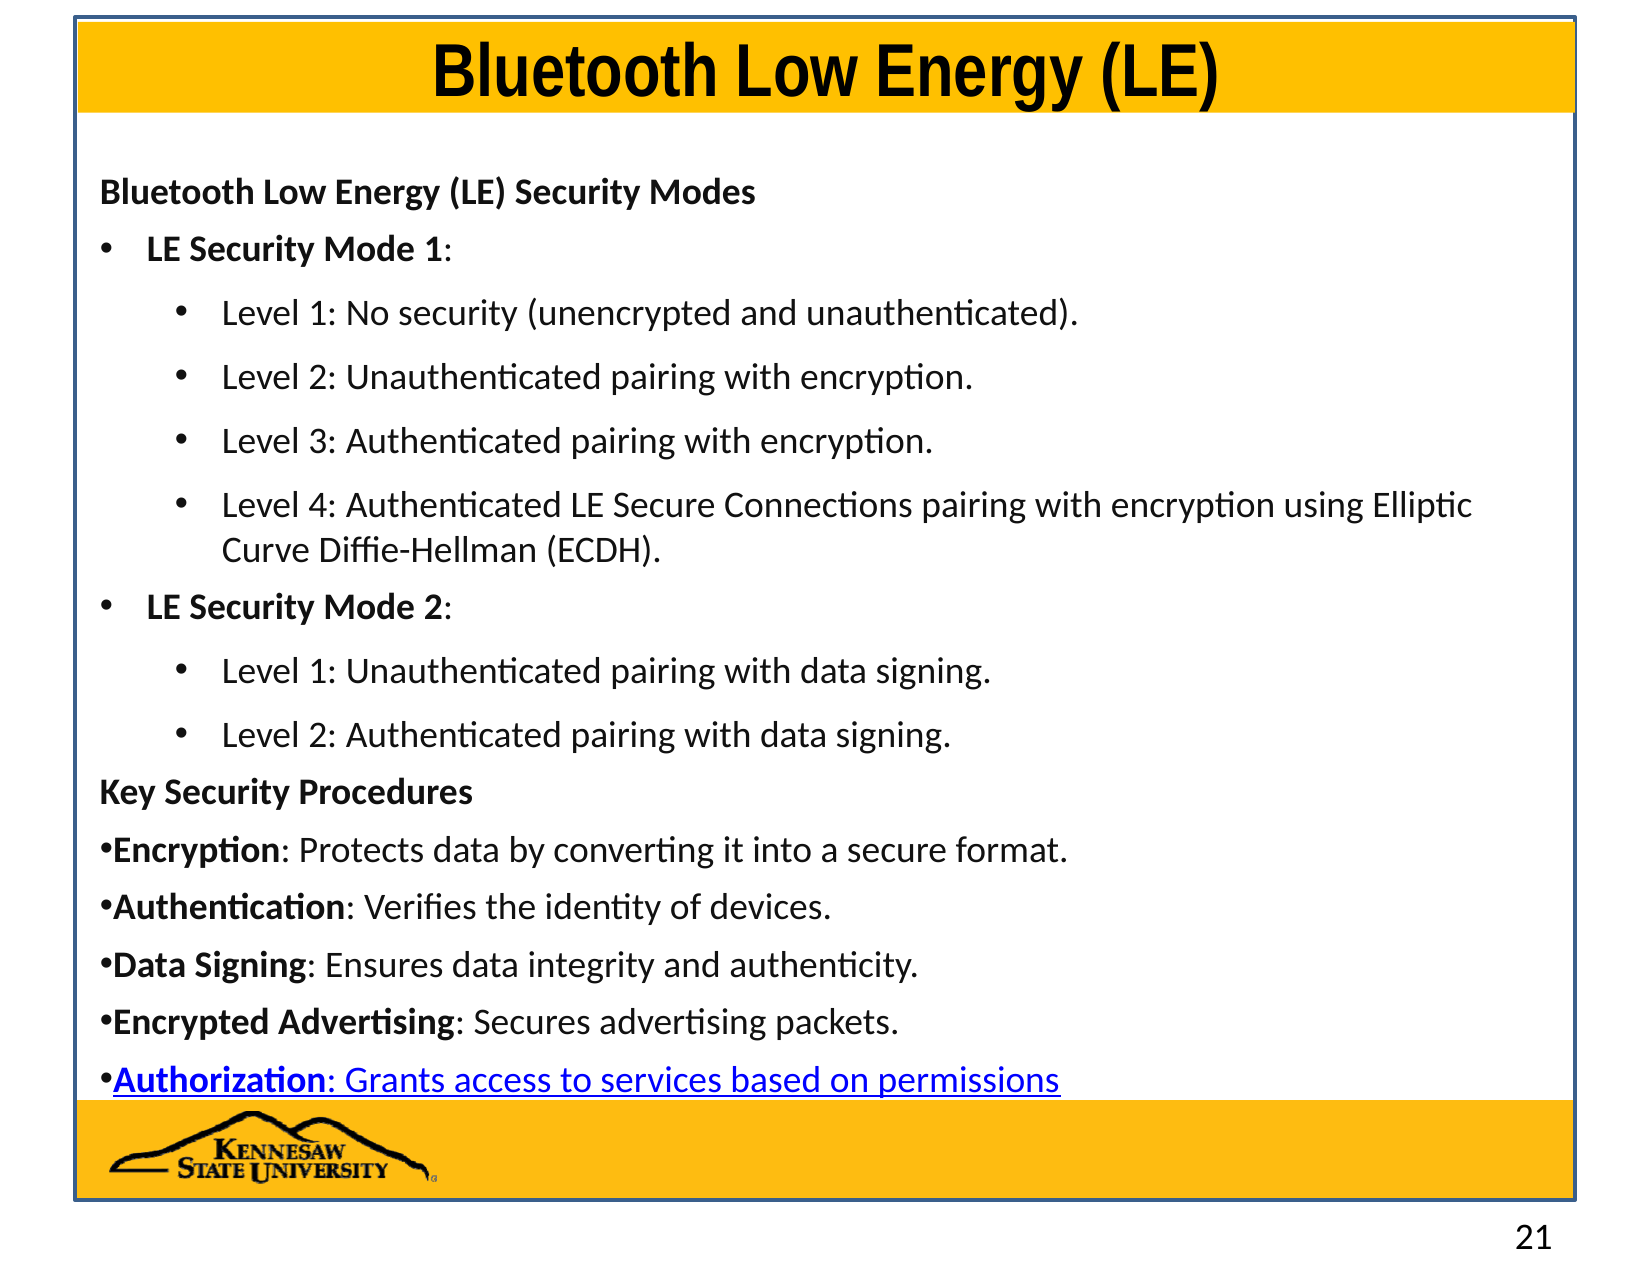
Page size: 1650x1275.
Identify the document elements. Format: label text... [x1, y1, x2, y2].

list Bluetooth Low Energy (LE) Security Modes LE Security Mode 1: Level 1: No security (unencrypted and unauthenticated). Level 2: Unauthenticated pairing with encryption. Level 3: Authenticated pairing with encryption. Level 4: Authenticated LE Secure Connections pairing with encryption using Elliptic Curve Diffie-Hellman (ECDH). LE Security Mode 2: Level 1: Unauthenticated pairing with data signing. Level 2: Authenticated pairing with data signing. Key Security Procedures Encryption: Protects data by converting it into a secure format. Authentication: Verifies the identity of devices. Data Signing: Ensures data integrity and authenticity. Encrypted Advertising: Secures advertising packets. Authorization: Grants access to services based on permissions [99, 166, 1550, 1185]
title Bluetooth Low Energy (LE) [77, 21, 1575, 113]
